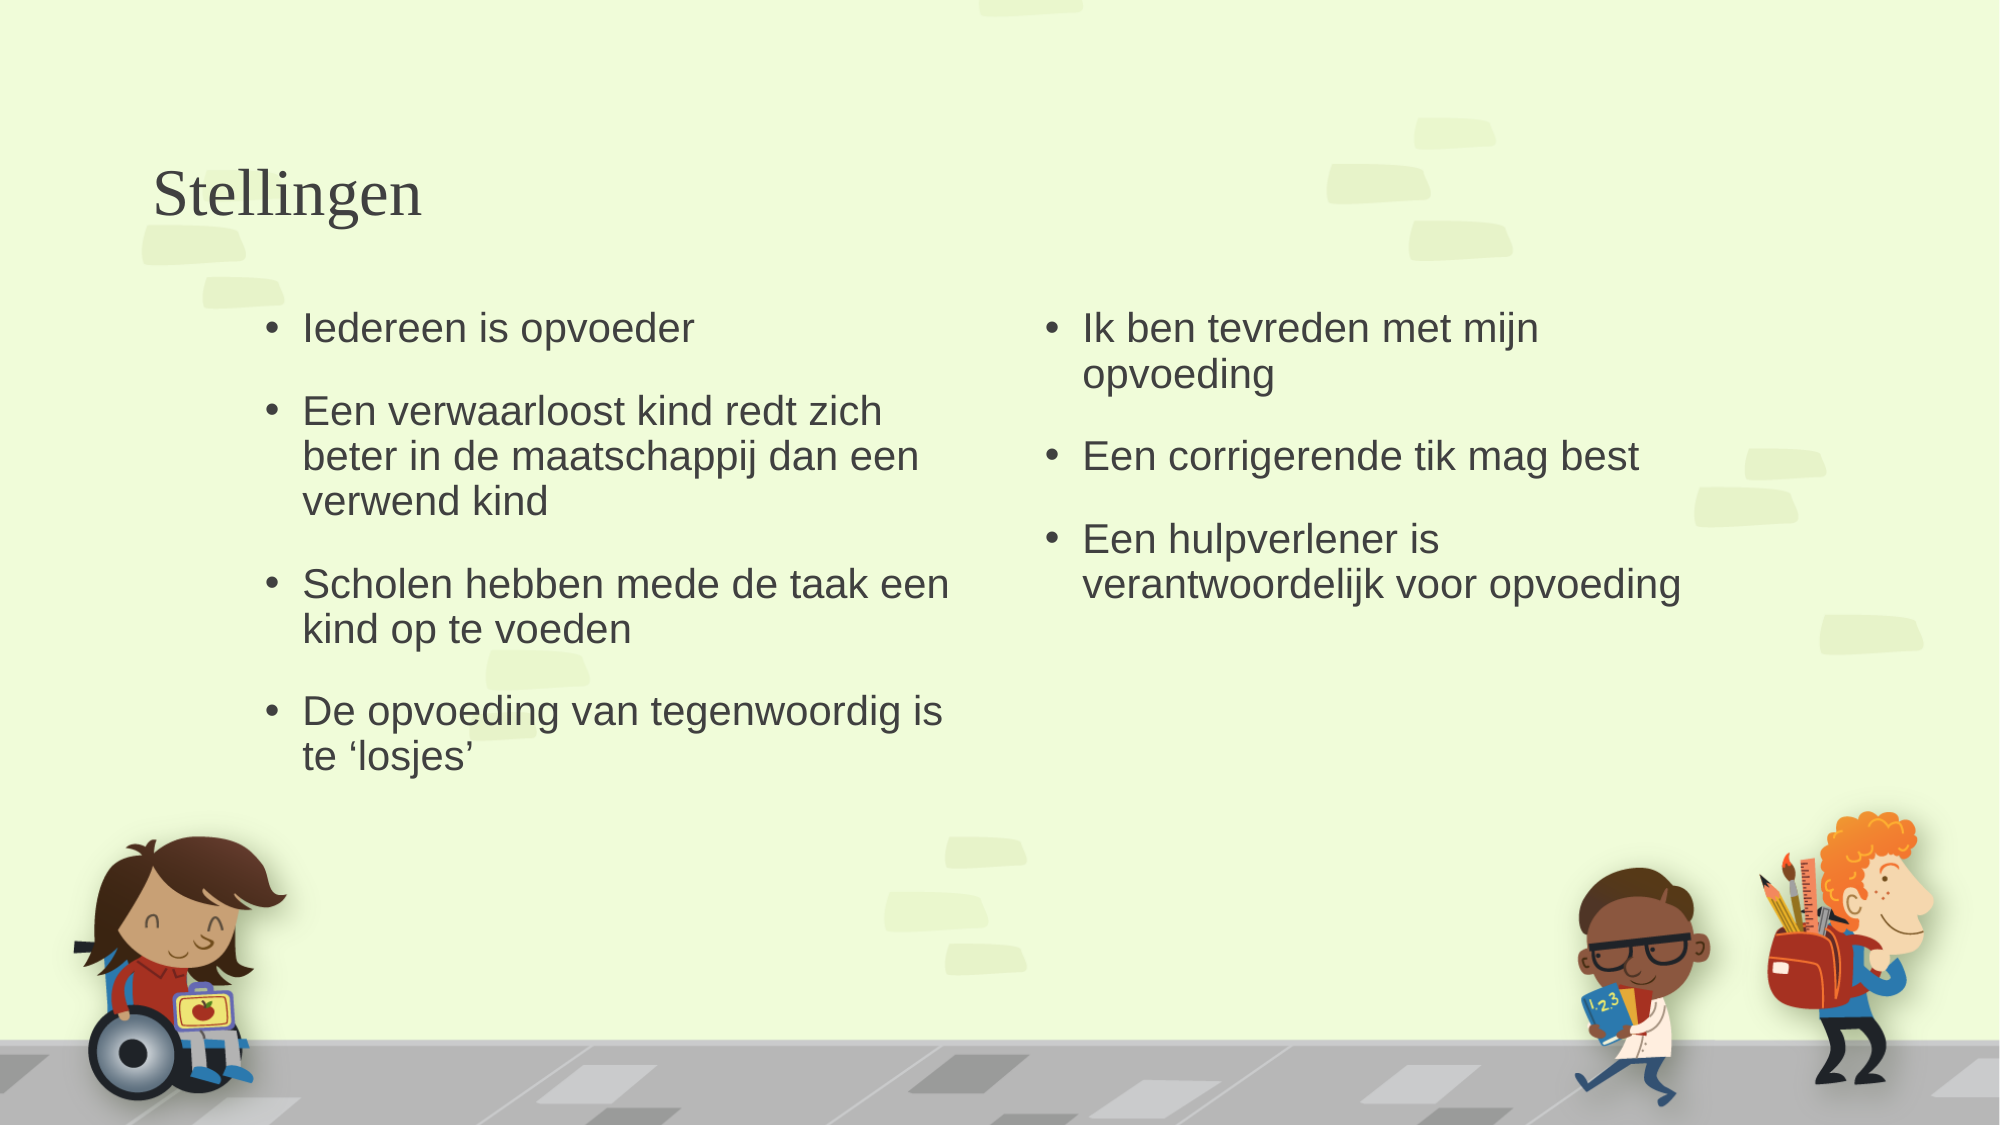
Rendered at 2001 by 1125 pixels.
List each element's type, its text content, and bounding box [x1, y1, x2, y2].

title Stellingen [137, 59, 1750, 238]
list Iedereen is opvoeder Een verwaarloost kind redt zich beter in de maatschappij dan een verwend kind Scholen hebben mede de taak een kind op te voeden De opvoeding van tegenwoordig is te ‘losjes’ [249, 299, 970, 870]
list Ik ben tevreden met mijn opvoeding Een corrigerende tik mag best Een hulpverlener is verantwoordelijk voor opvoeding [1029, 299, 1750, 870]
picture [0, 0, 2000, 1125]
